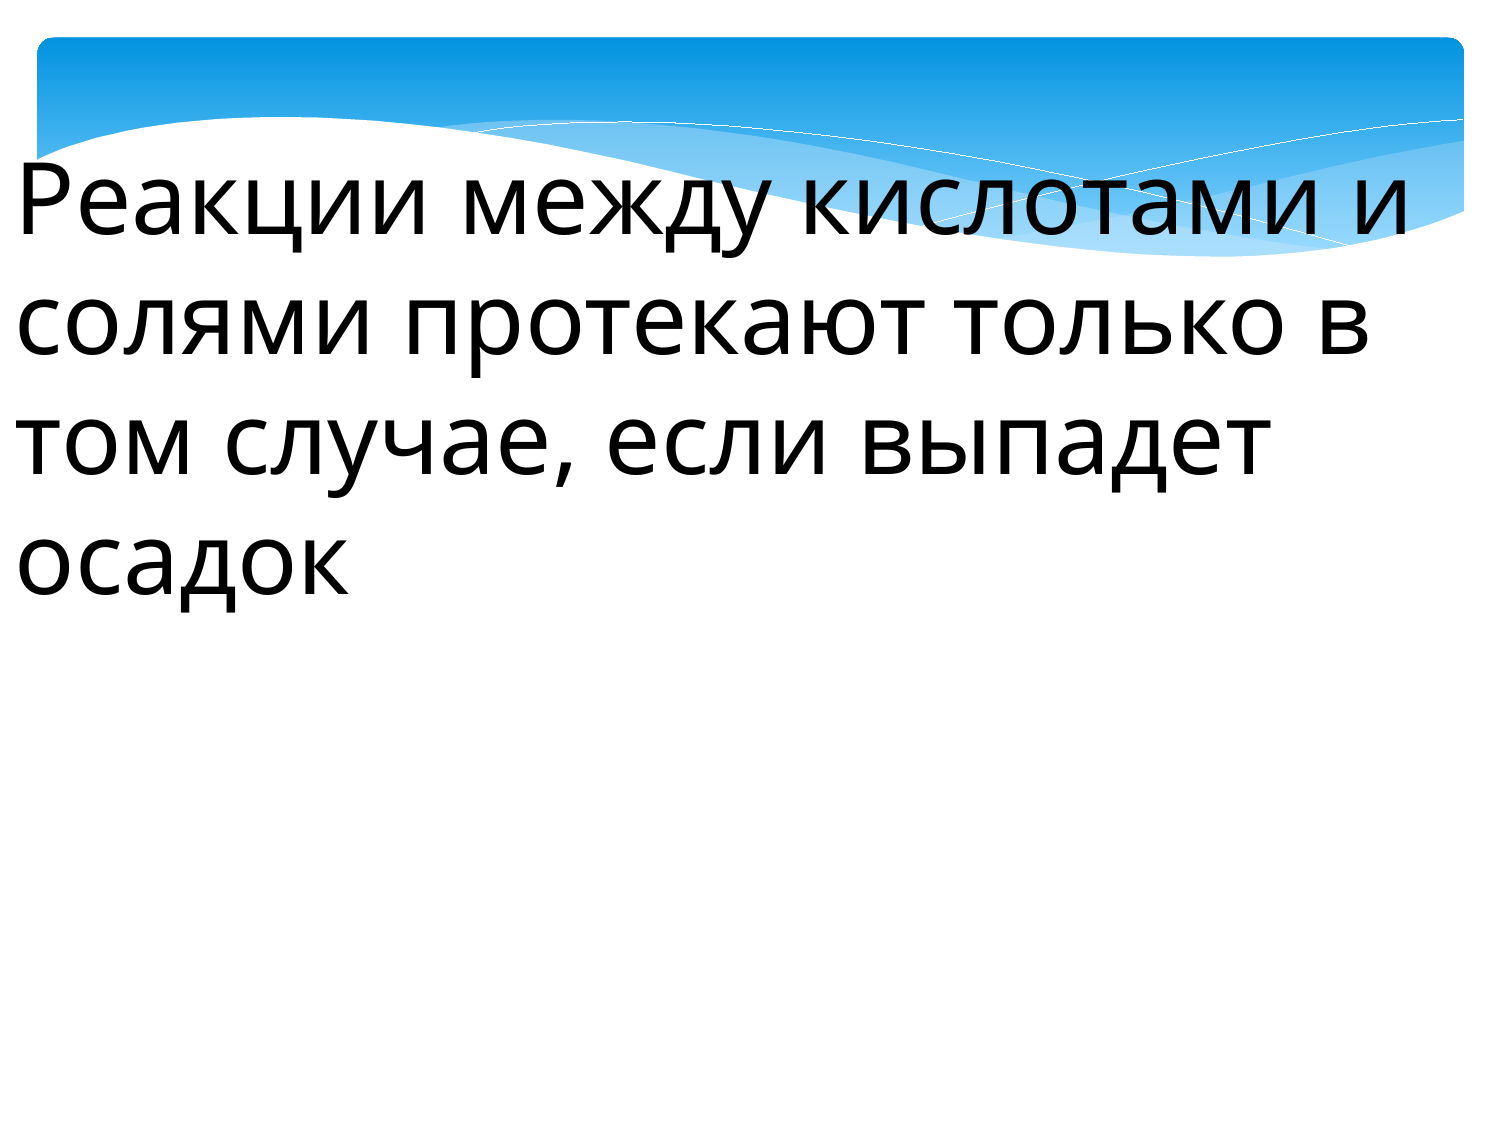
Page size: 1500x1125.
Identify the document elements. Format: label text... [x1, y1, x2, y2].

text_box Реакции между кислотами и солями протекают только в том случае, если выпадет осадок [0, 126, 1500, 622]
